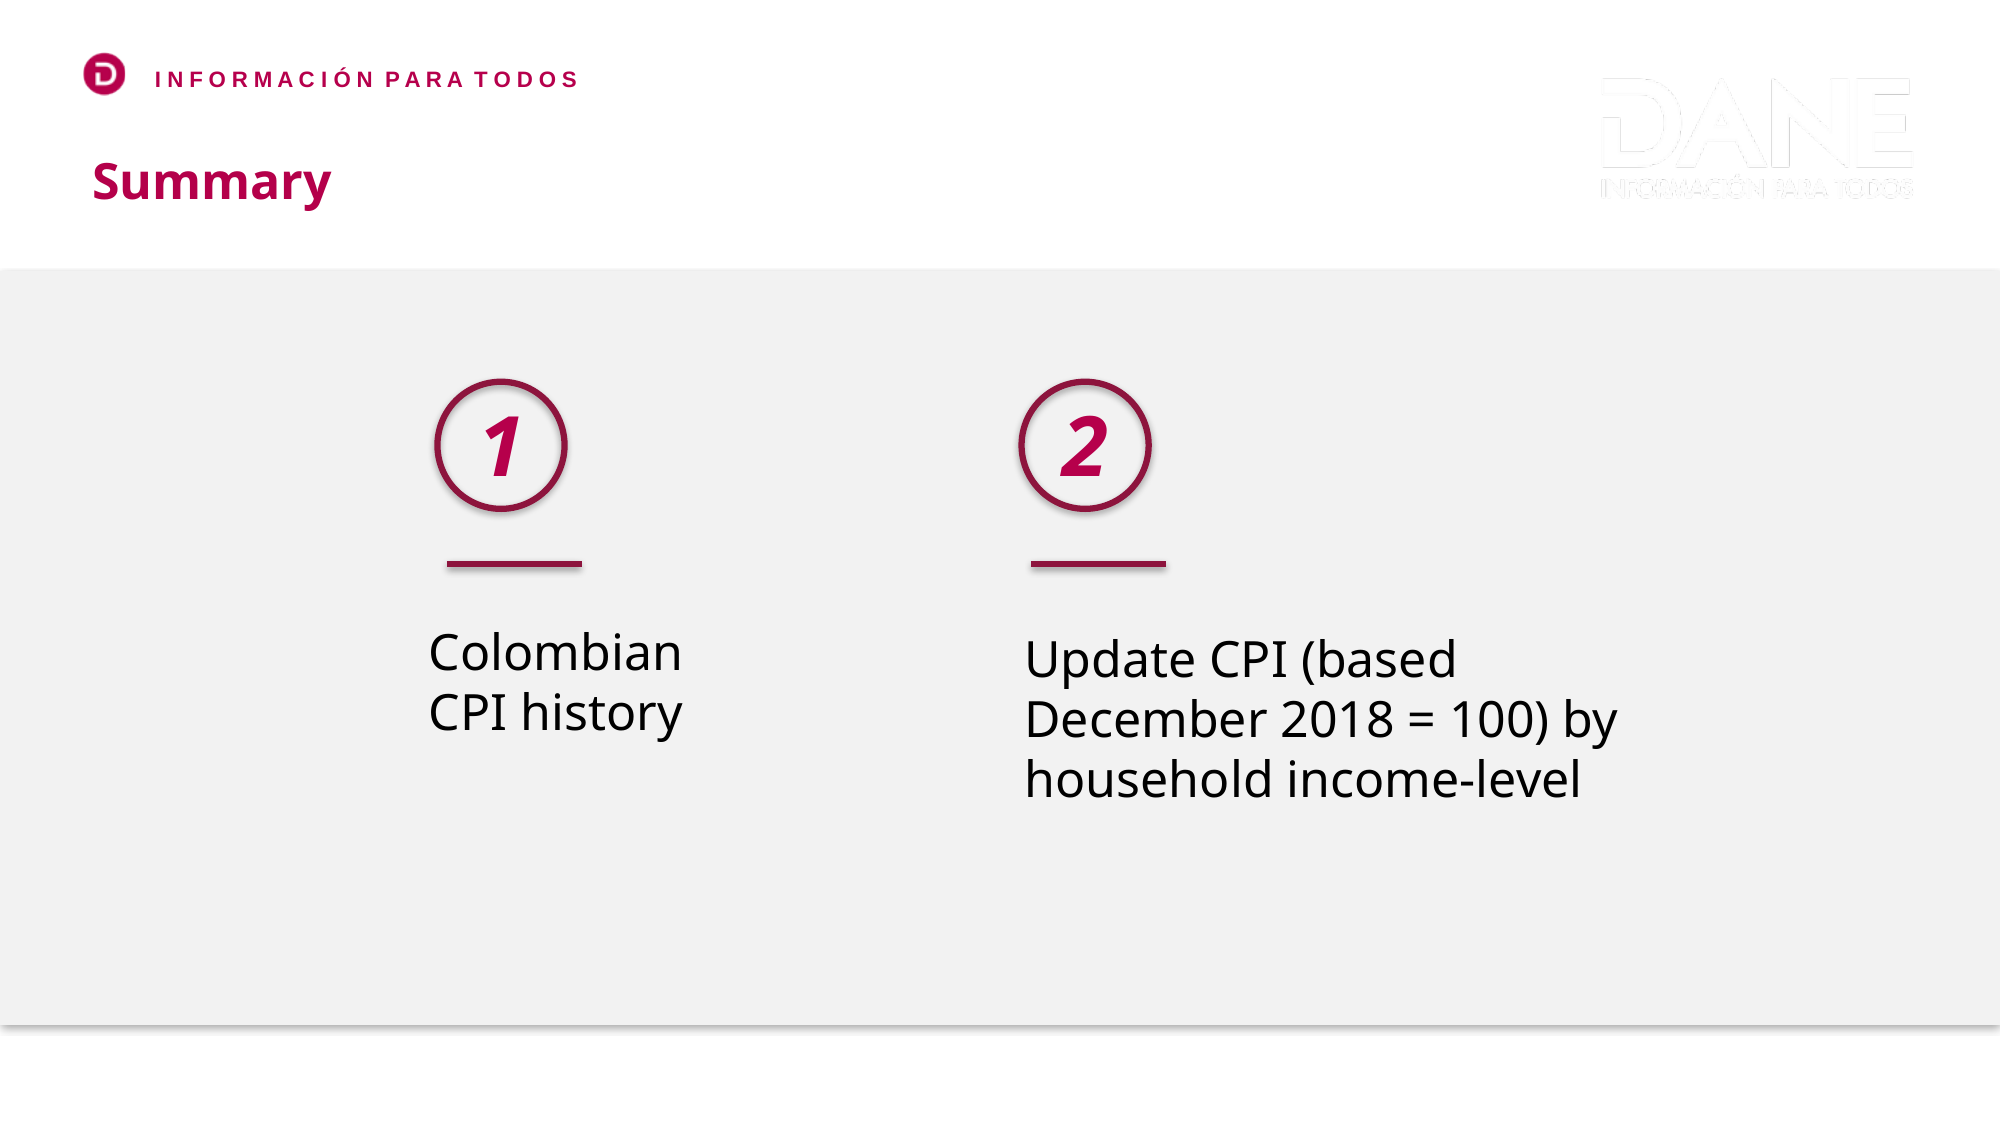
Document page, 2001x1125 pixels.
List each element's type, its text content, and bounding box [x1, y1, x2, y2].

text_box [478, 380, 524, 385]
text_box 2 [1048, 385, 1122, 501]
text_box [0, 270, 2000, 1026]
text_box Colombian CPI history [414, 613, 712, 749]
picture [83, 52, 126, 96]
text_box [1062, 380, 1108, 385]
text_box Summary [77, 141, 1384, 217]
text_box [436, 392, 464, 498]
text_box [1052, 501, 1118, 510]
picture [1595, 65, 1918, 208]
text_box [1020, 392, 1048, 498]
text_box Update CPI (based December 2018 = 100) by household income-level [1009, 619, 1648, 815]
text_box 1 [464, 385, 538, 501]
text_box [538, 392, 566, 498]
text_box [468, 501, 534, 510]
text_box [1122, 392, 1150, 498]
